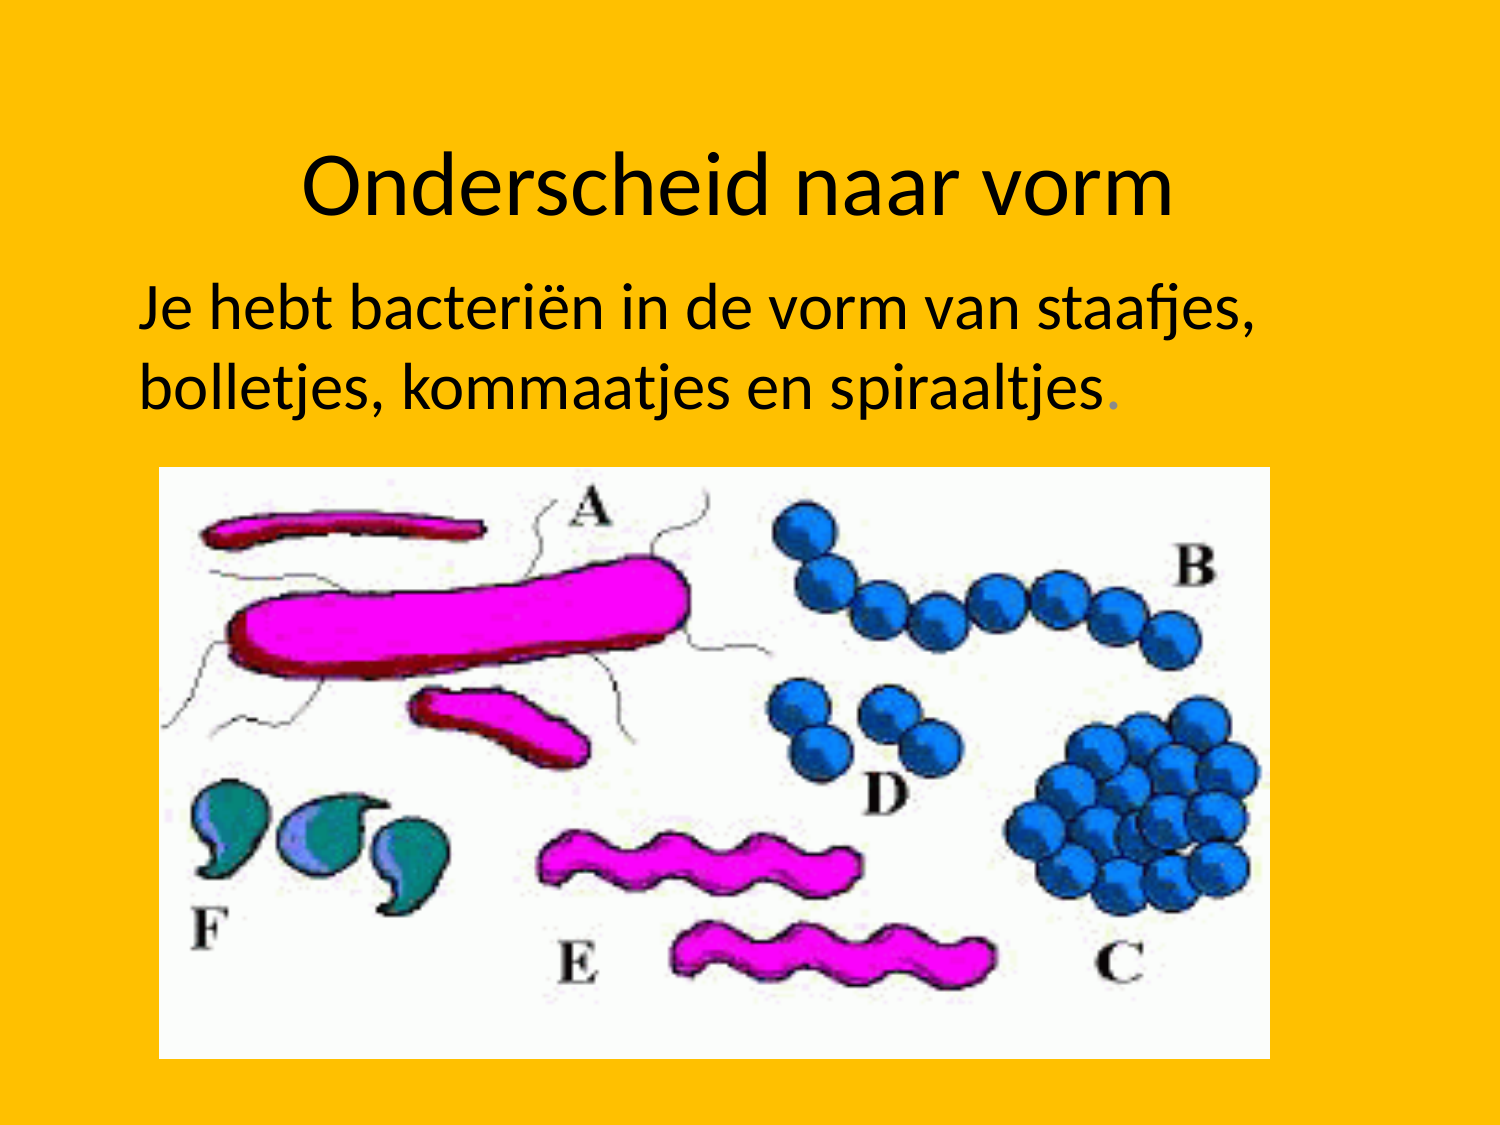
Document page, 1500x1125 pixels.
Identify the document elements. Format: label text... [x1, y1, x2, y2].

picture [159, 467, 1270, 1059]
title Onderscheid naar vorm [112, 90, 1388, 268]
subtitle Je hebt bacteriën in de vorm van staafjes, bolletjes, kommaatjes en spiraaltjes. [123, 255, 1365, 492]
